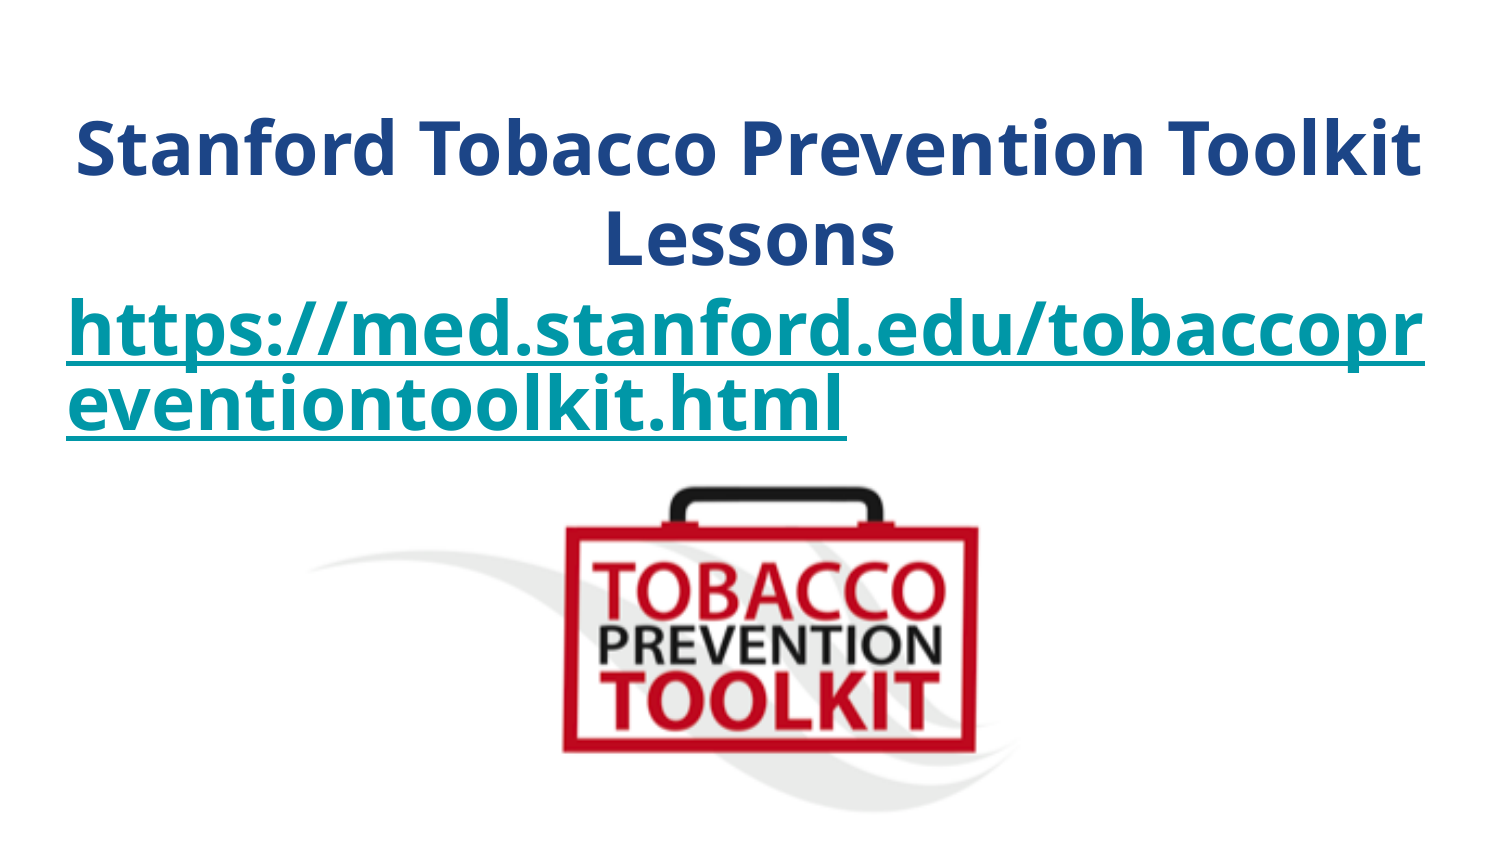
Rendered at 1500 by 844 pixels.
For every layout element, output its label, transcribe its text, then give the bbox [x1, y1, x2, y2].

picture [287, 446, 1185, 833]
title Stanford Tobacco Prevention Toolkit Lessons https://med.stanford.edu/tobaccopreventiontoolkit.html [51, 261, 1449, 491]
